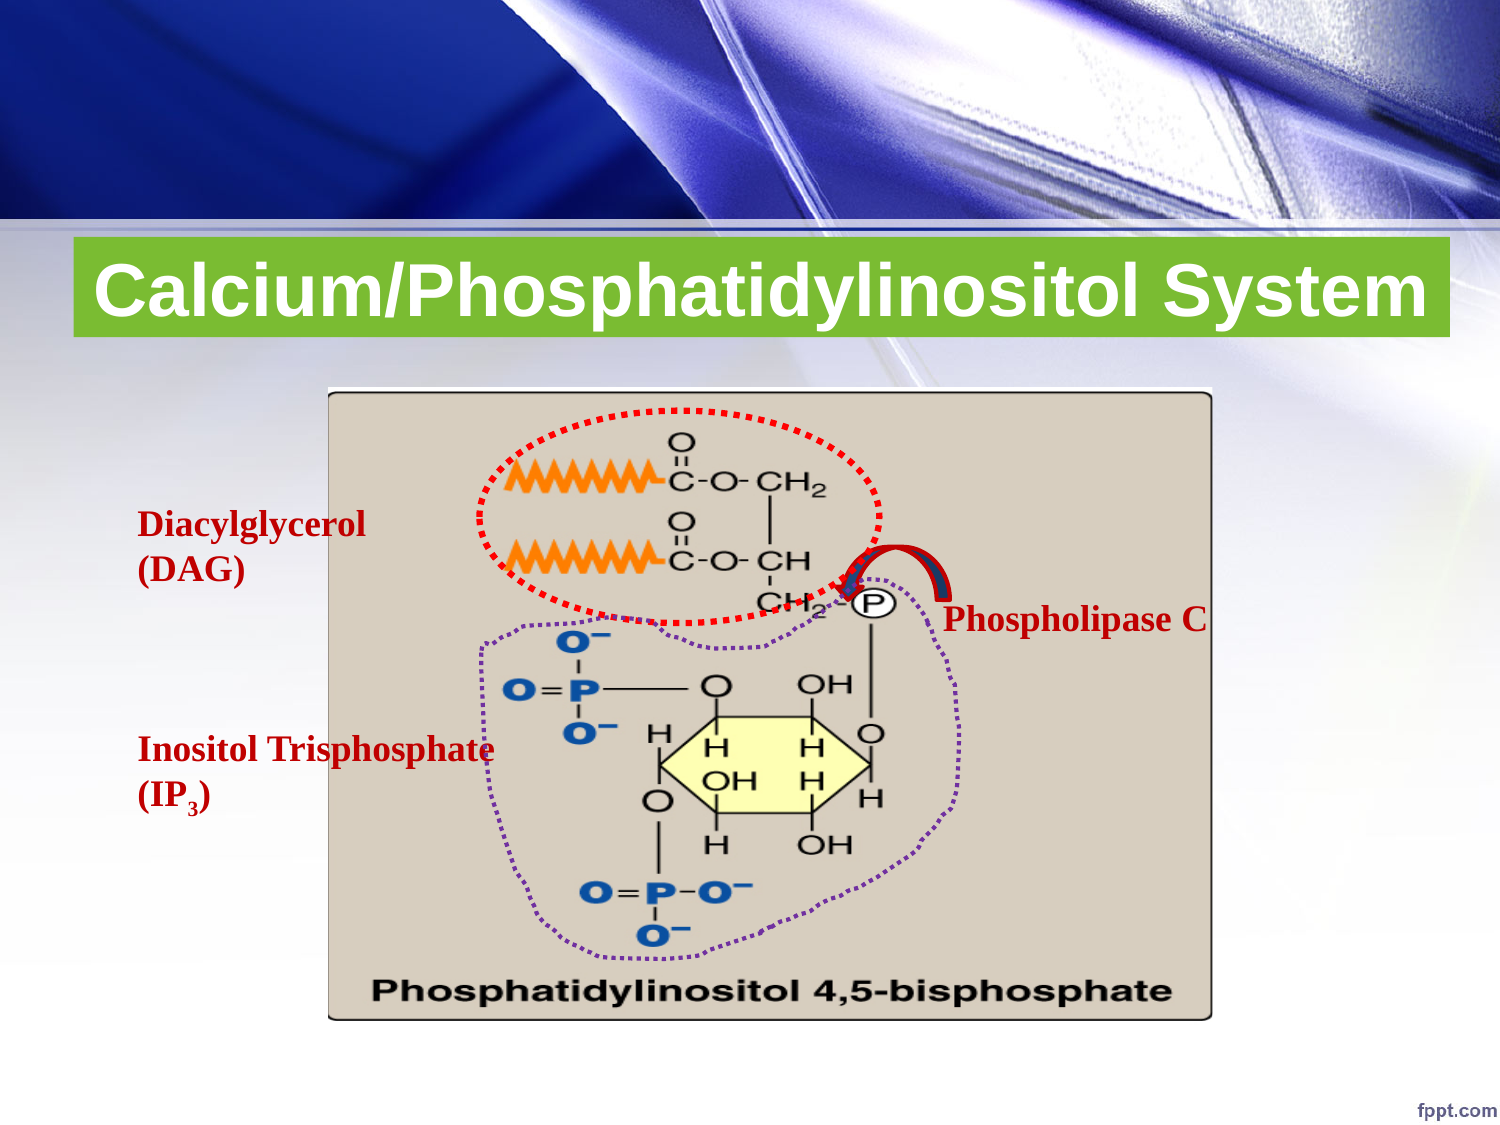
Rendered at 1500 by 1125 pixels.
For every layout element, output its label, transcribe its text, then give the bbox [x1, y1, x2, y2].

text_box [120, 410, 960, 960]
picture [0, 0, 1500, 1125]
title Calcium/Phosphatidylinositol System [73, 236, 1450, 338]
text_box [965, 546, 1226, 648]
